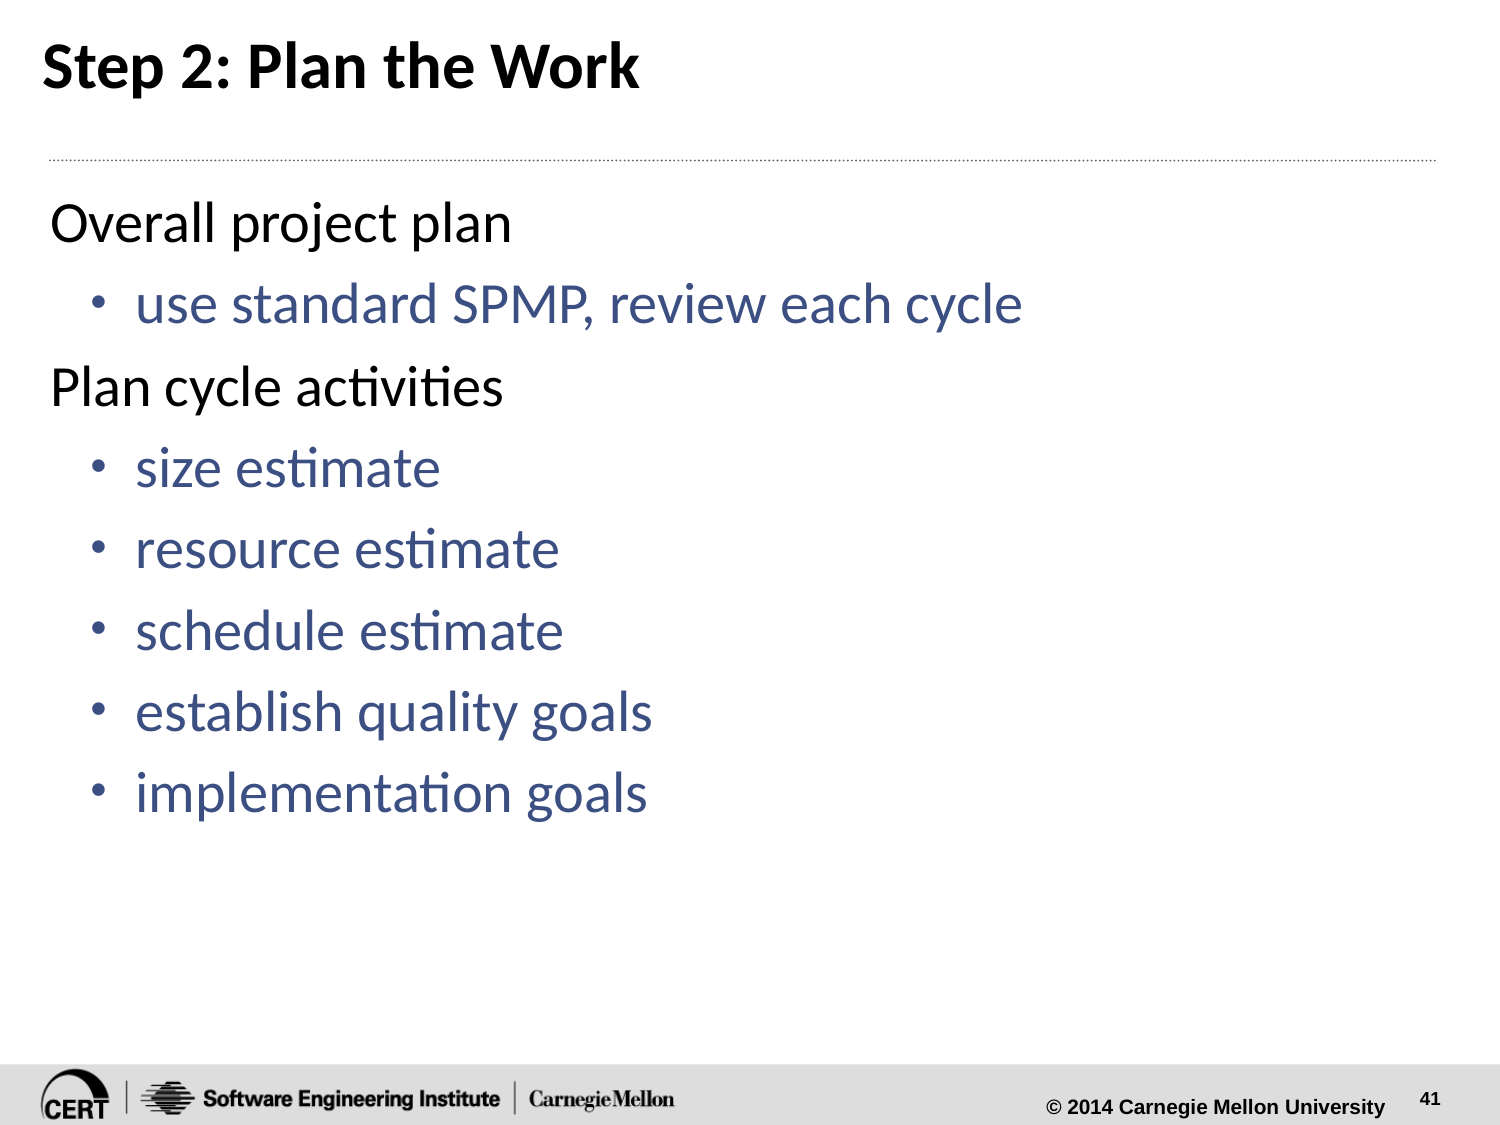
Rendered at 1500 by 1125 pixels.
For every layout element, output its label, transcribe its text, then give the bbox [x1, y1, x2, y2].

title Step 2: Plan the Work [42, 37, 1434, 155]
list Overall project plan use standard SPMP, review each cycle Plan cycle activities size estimate resource estimate schedule estimate establish quality goals implementation goals [49, 187, 1438, 1001]
picture [24, 1065, 688, 1125]
